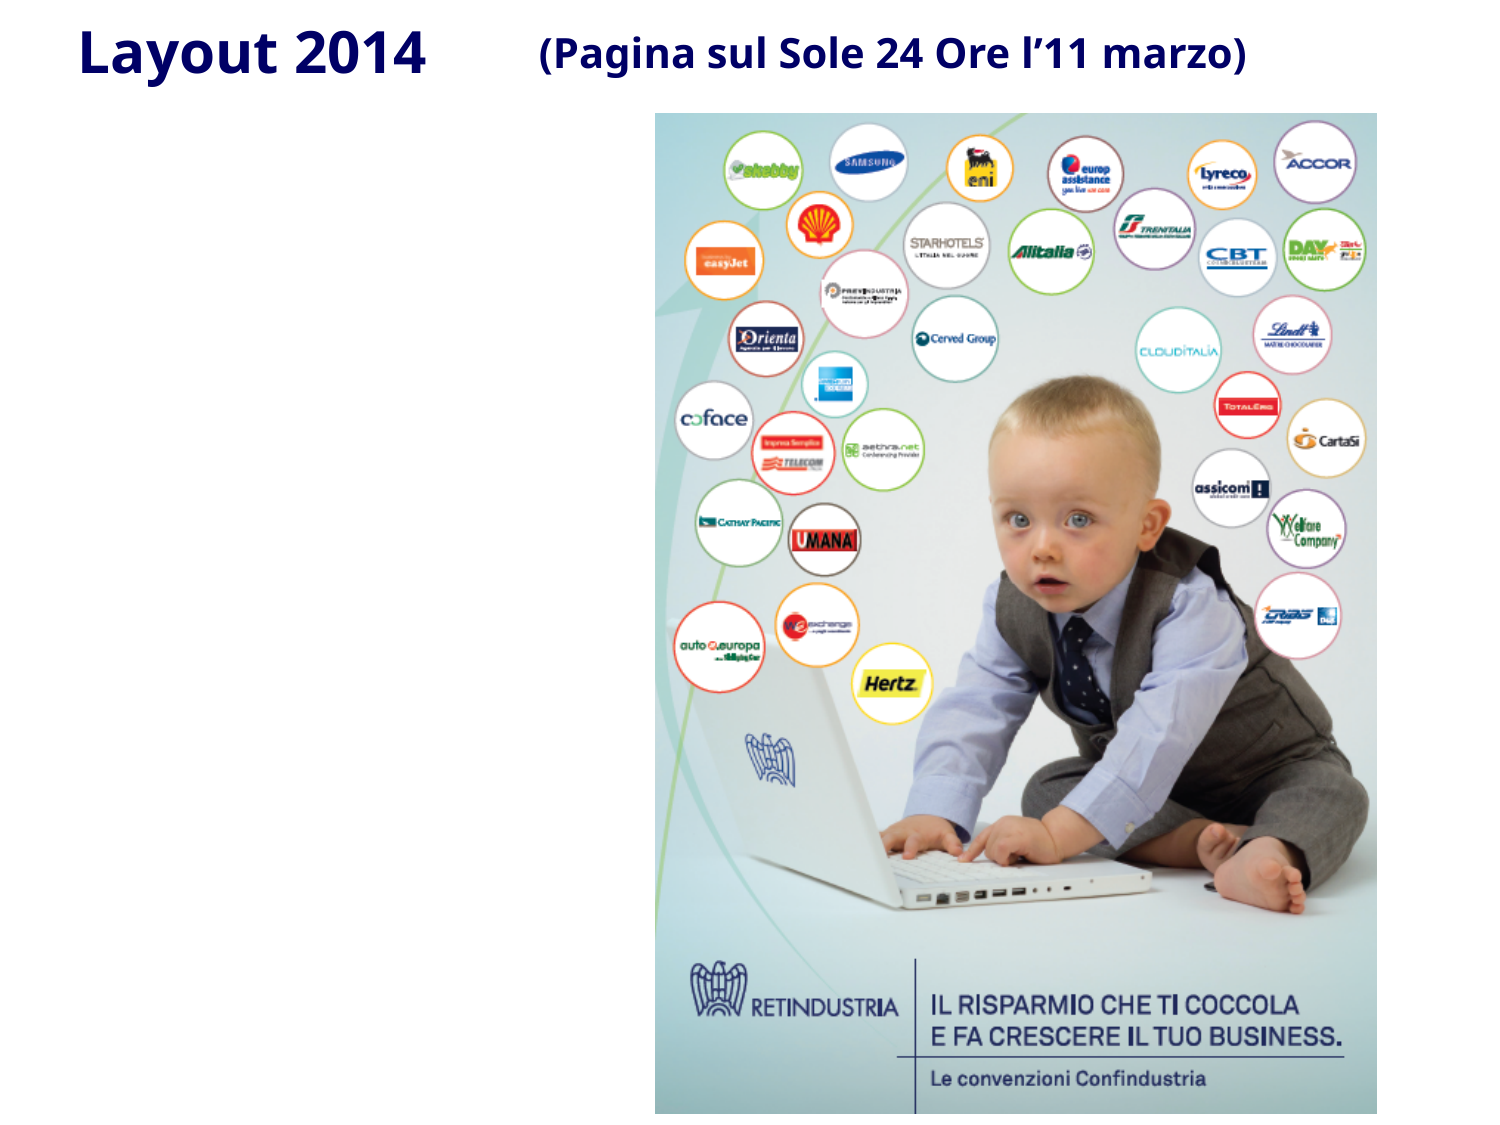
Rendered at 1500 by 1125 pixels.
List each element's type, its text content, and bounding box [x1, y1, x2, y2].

text_box Layout 2014 [63, 7, 443, 93]
text_box (Pagina sul Sole 24 Ore l’11 marzo) [523, 19, 1263, 84]
picture [655, 113, 1377, 1114]
